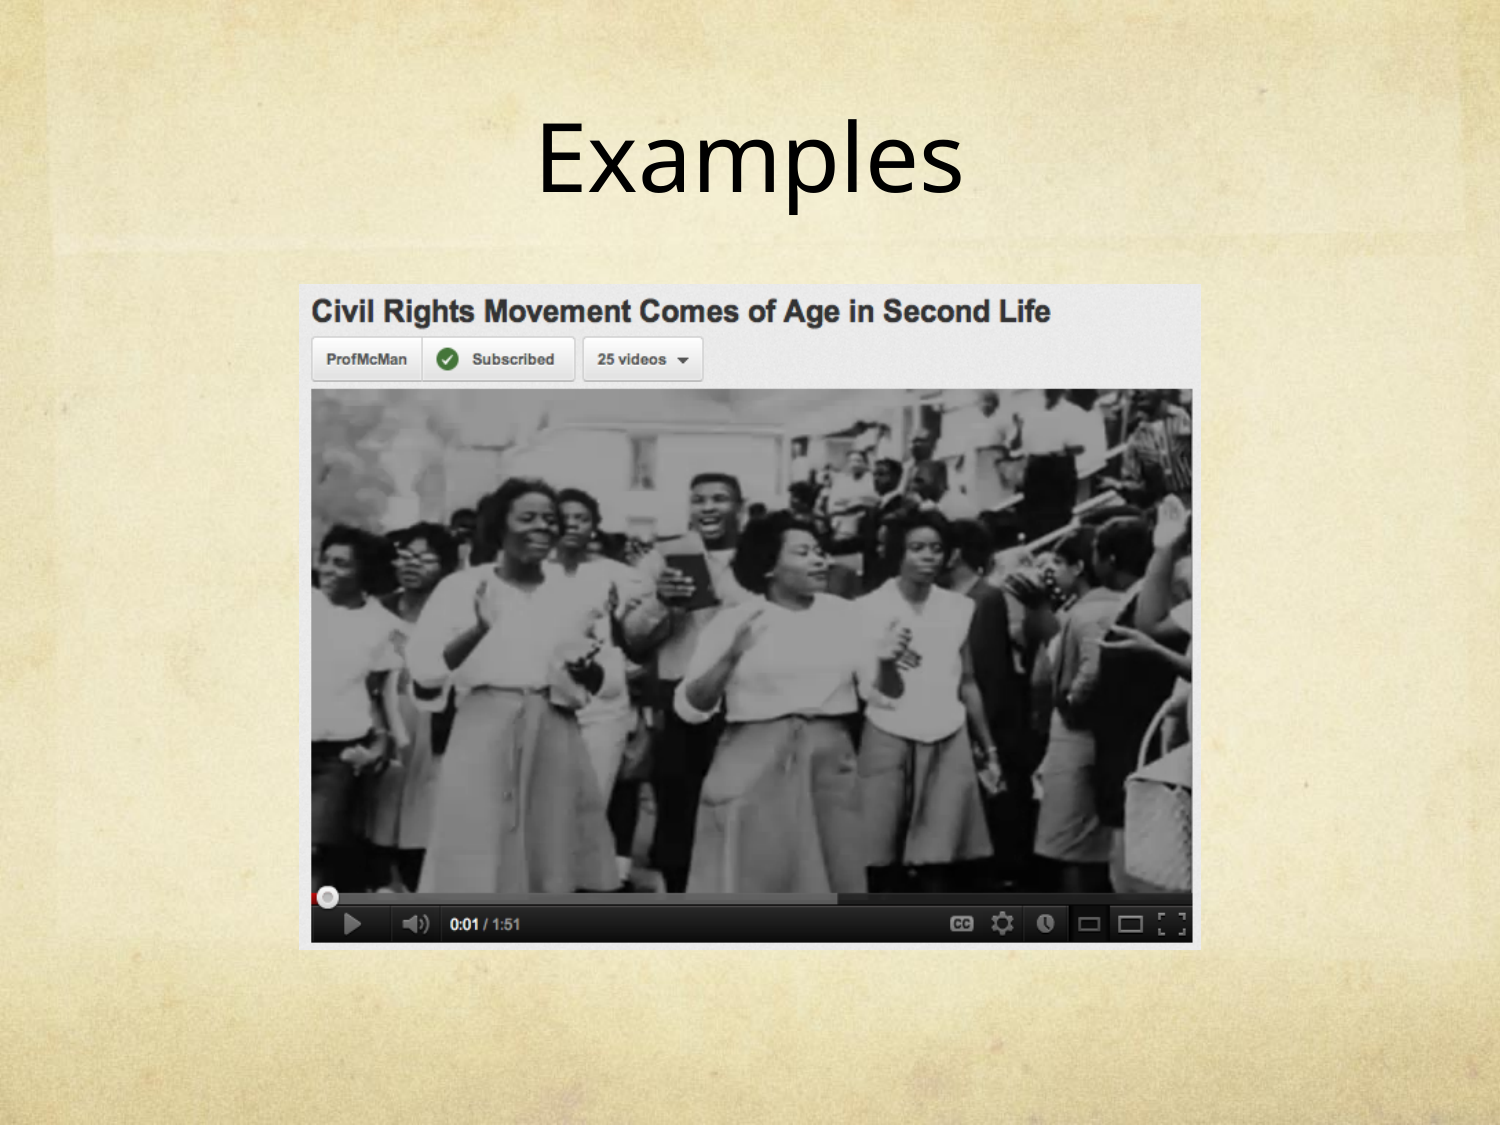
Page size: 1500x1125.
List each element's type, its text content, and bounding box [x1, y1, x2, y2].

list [149, 284, 1351, 951]
picture [0, 0, 1500, 1125]
title Examples [150, 82, 1350, 225]
